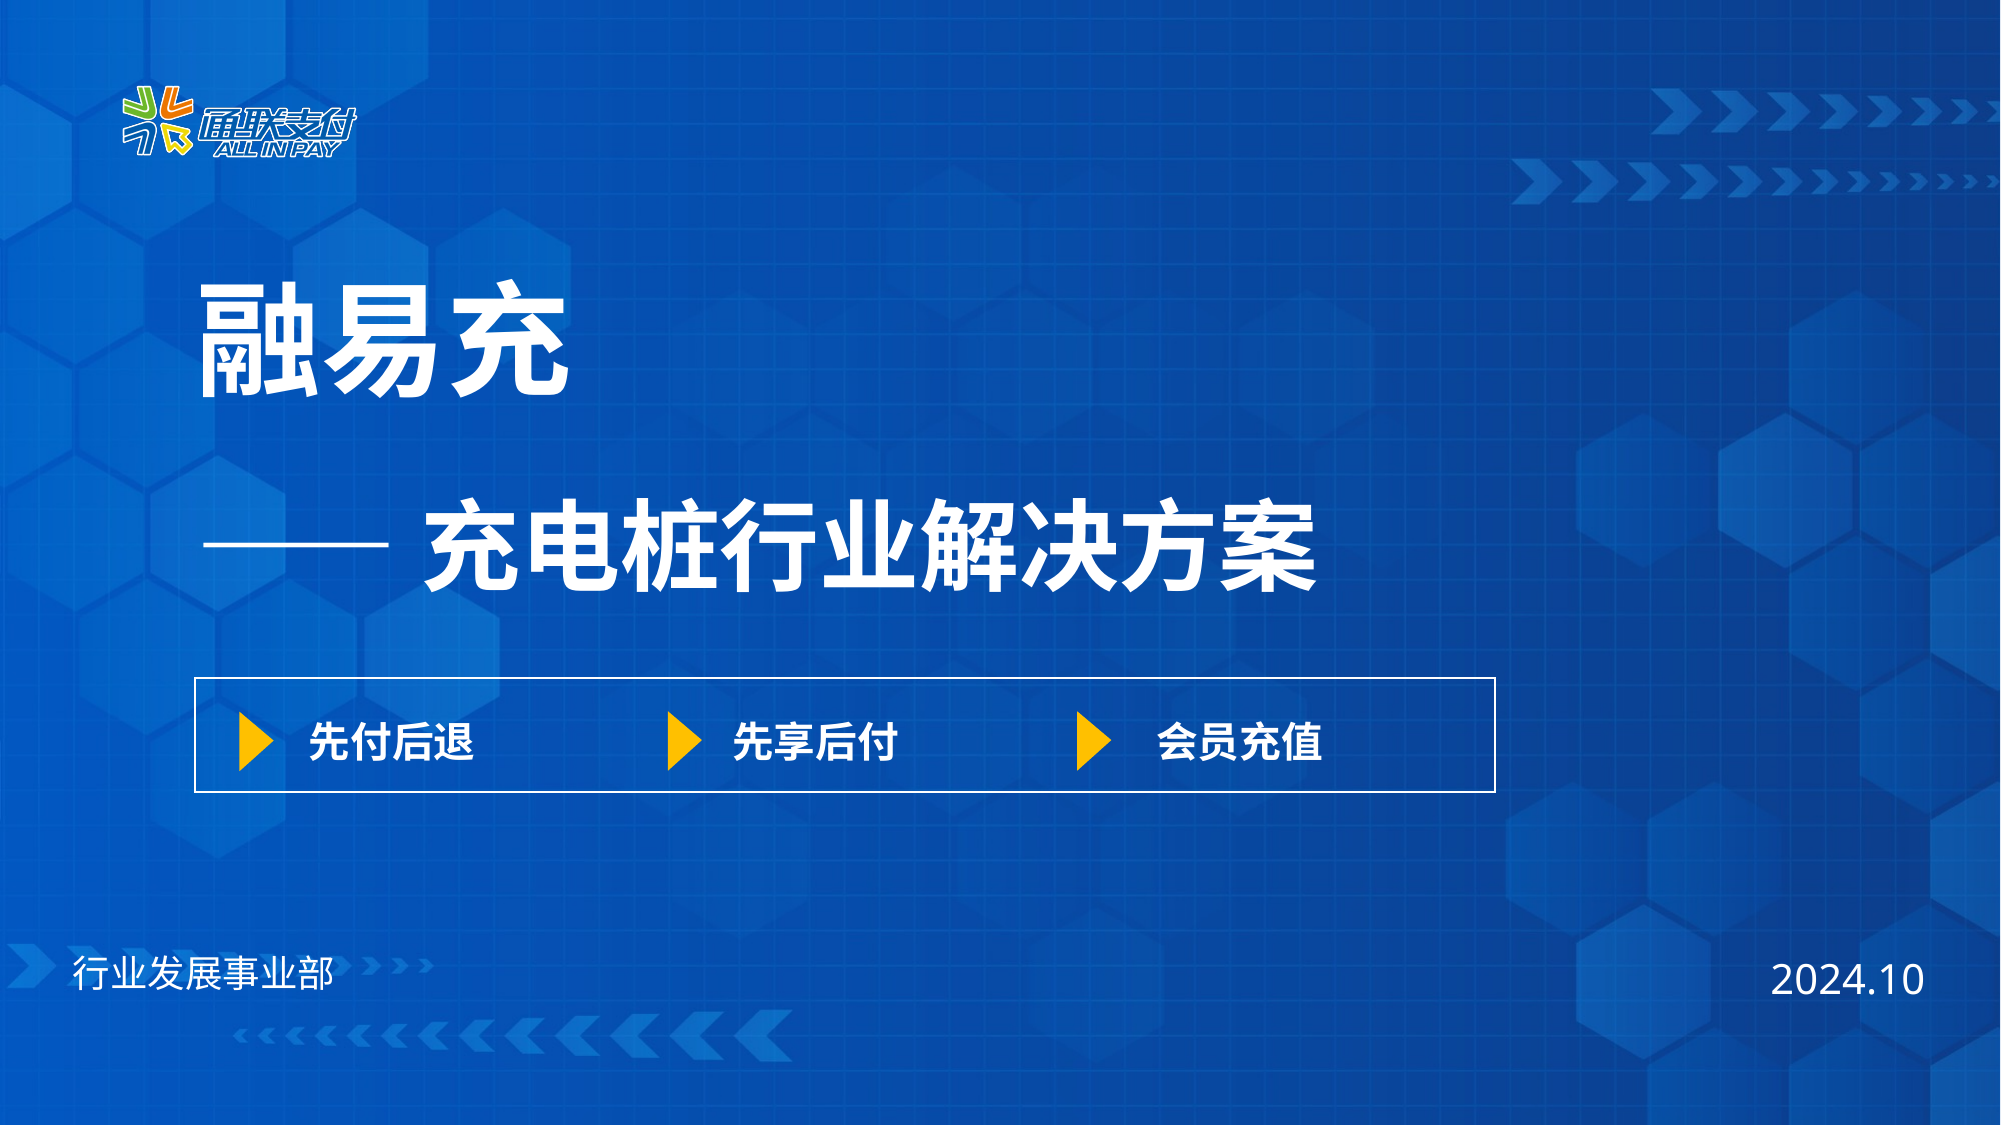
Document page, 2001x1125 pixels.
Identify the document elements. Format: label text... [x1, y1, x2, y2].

text_box [194, 677, 1496, 793]
text_box 先付后退 [293, 708, 618, 773]
text_box 融易充 ——充电桩行业解决方案 [194, 246, 1596, 604]
text_box 行业发展事业部 [57, 943, 351, 1003]
text_box 先享后付 [717, 708, 968, 773]
picture [0, 0, 2001, 1125]
text_box 会员充值 [1141, 708, 1466, 773]
text_box 2024.10 [1755, 945, 1941, 1011]
